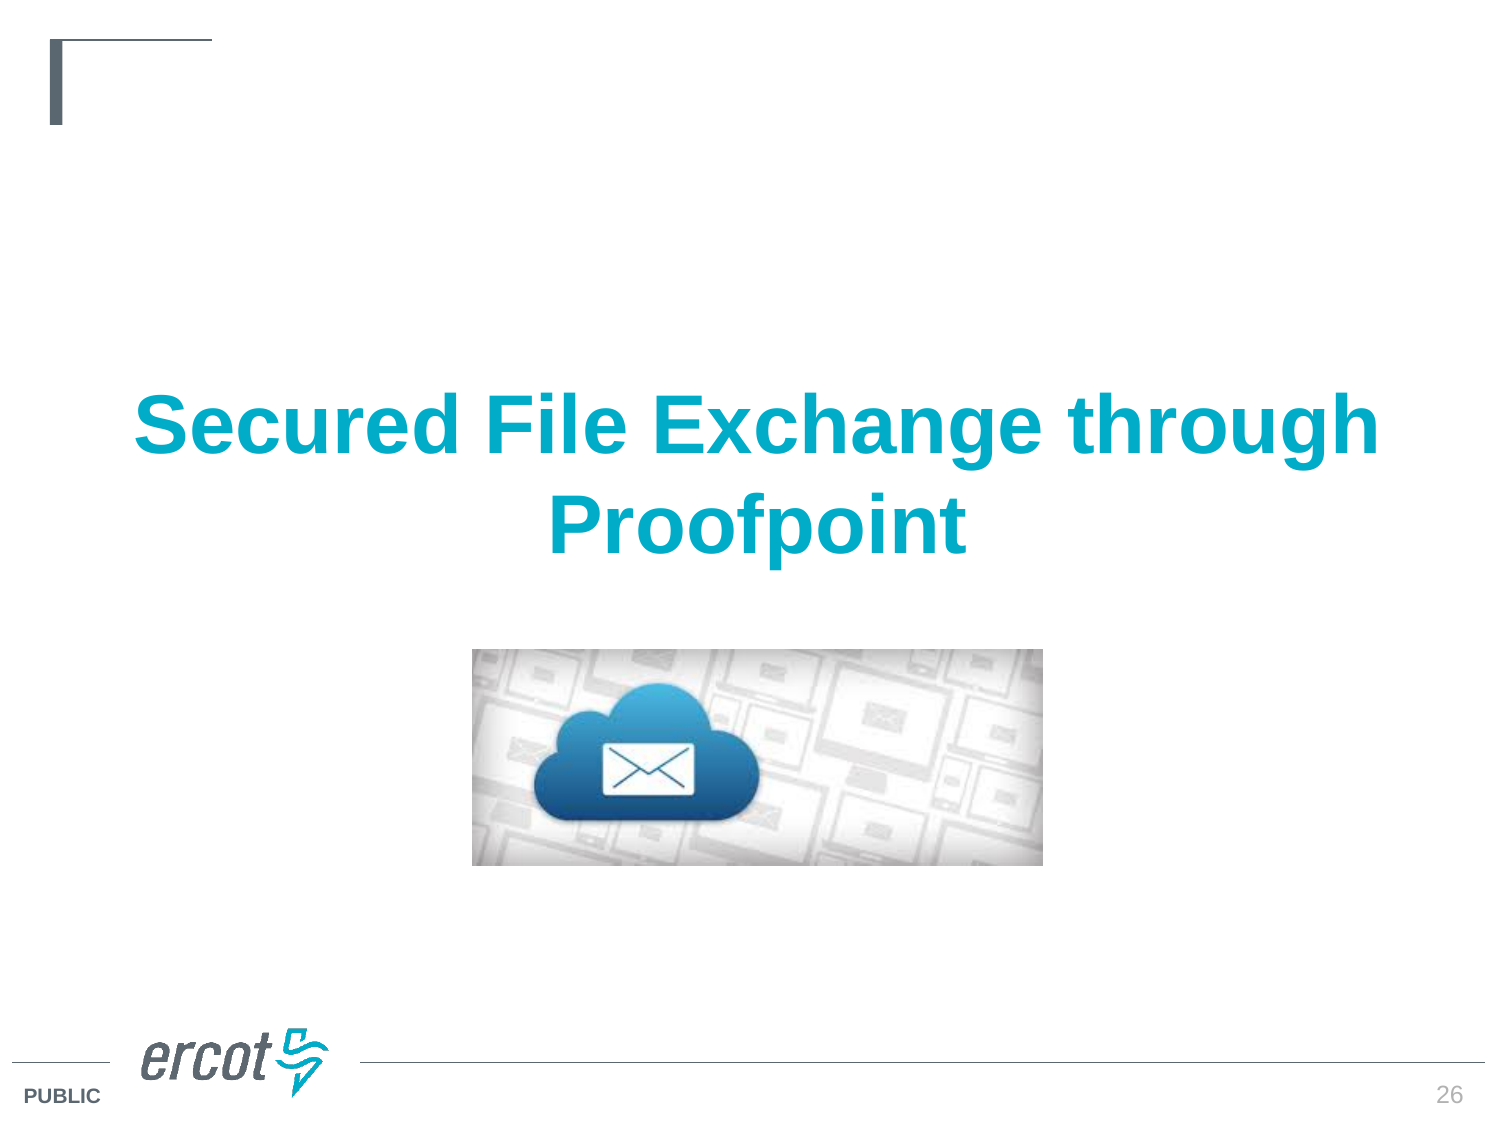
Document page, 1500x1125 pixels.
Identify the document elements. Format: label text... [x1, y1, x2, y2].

picture [137, 1024, 332, 1100]
picture [472, 649, 1044, 866]
title Secured File Exchange through Proofpoint [64, 362, 1452, 550]
slide_number 26 [1412, 1076, 1488, 1112]
